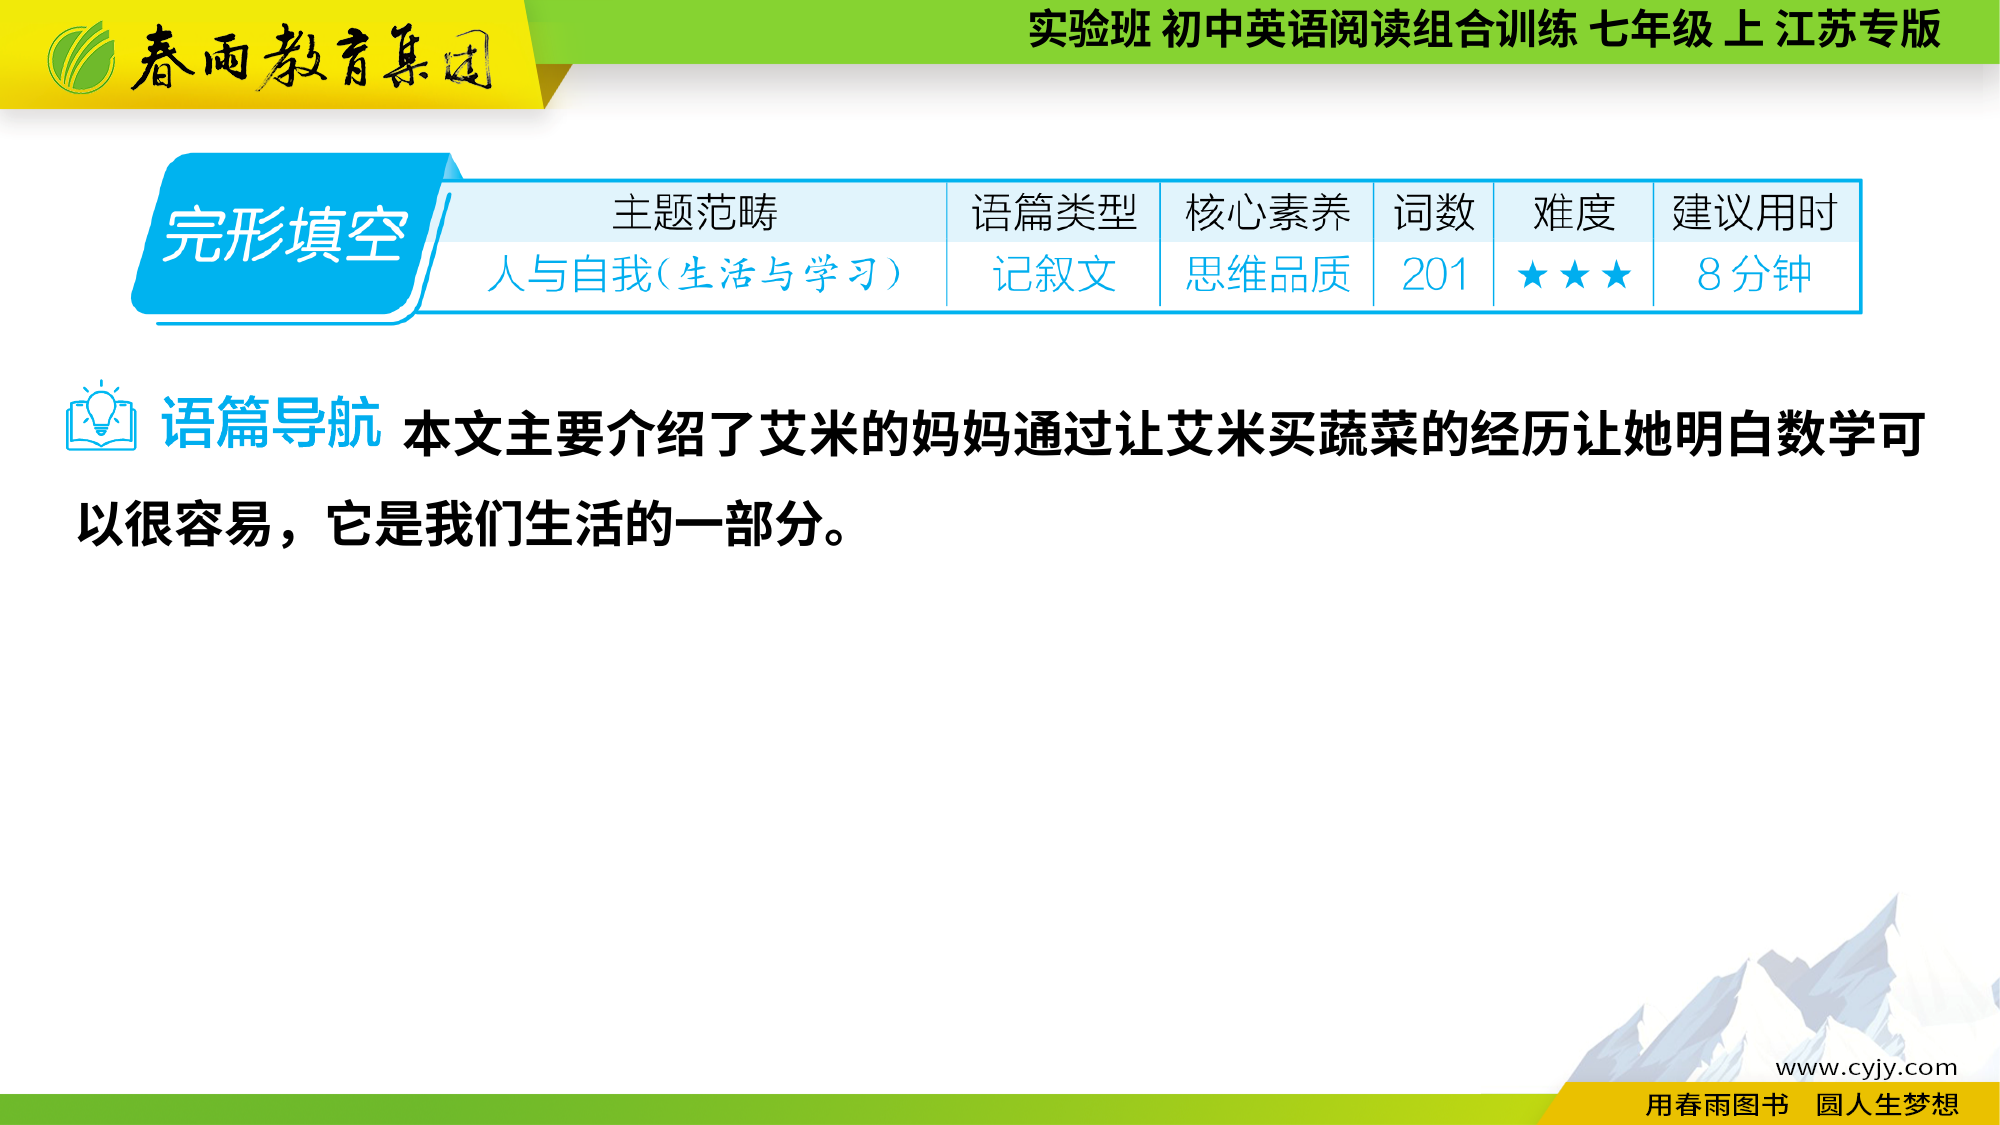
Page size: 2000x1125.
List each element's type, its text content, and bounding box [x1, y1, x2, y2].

picture [0, 0, 2000, 1125]
list 本文主要介绍了艾米的妈妈通过让艾米买蔬菜的经历让她明白数学可以很容易，它是我们生活的一部分。 [59, 365, 1944, 563]
